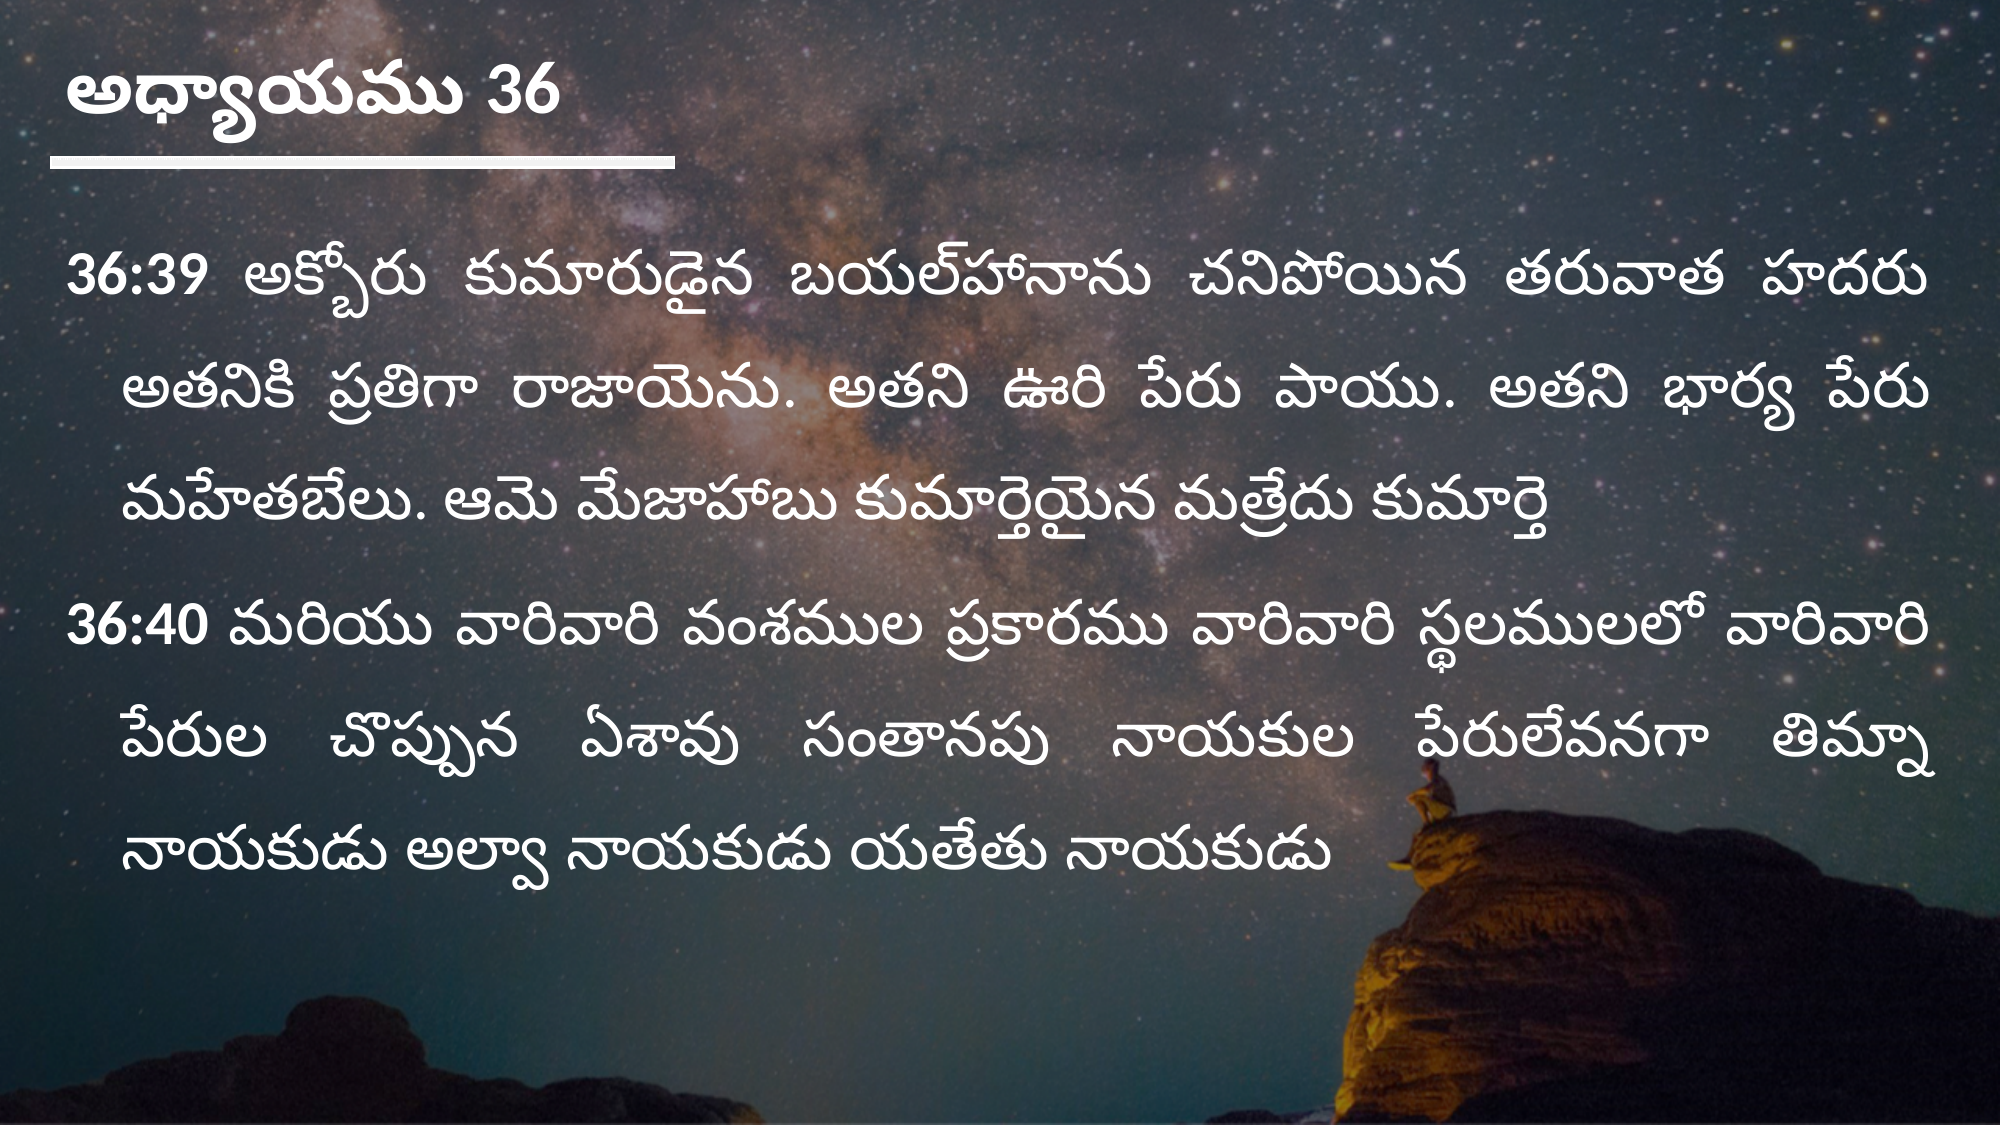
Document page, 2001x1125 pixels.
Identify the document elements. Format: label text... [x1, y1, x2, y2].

list 36:39 అక్బోరు కుమారుడైన బయల్‌హానాను చనిపోయిన తరువాత హదరు అతనికి ప్రతిగా రాజాయెను. అతని ఊరి పేరు పాయు. అతని భార్య పేరు మహేతబేలు. ఆమె మేజాహాబు కుమార్తెయైన మత్రేదు కుమార్తె 36:40 మరియు వారివారి వంశముల ప్రకారము వారివారి స్థలములలో వారివారి పేరుల చొప్పున ఏశావు సంతానపు నాయకుల పేరులేవనగా తిమ్నా నాయకుడు అల్వా నాయకుడు యతేతు నాయకుడు [50, 187, 1946, 1063]
title అధ్యాయము 36 [50, 0, 1925, 167]
picture [0, 0, 2000, 1125]
